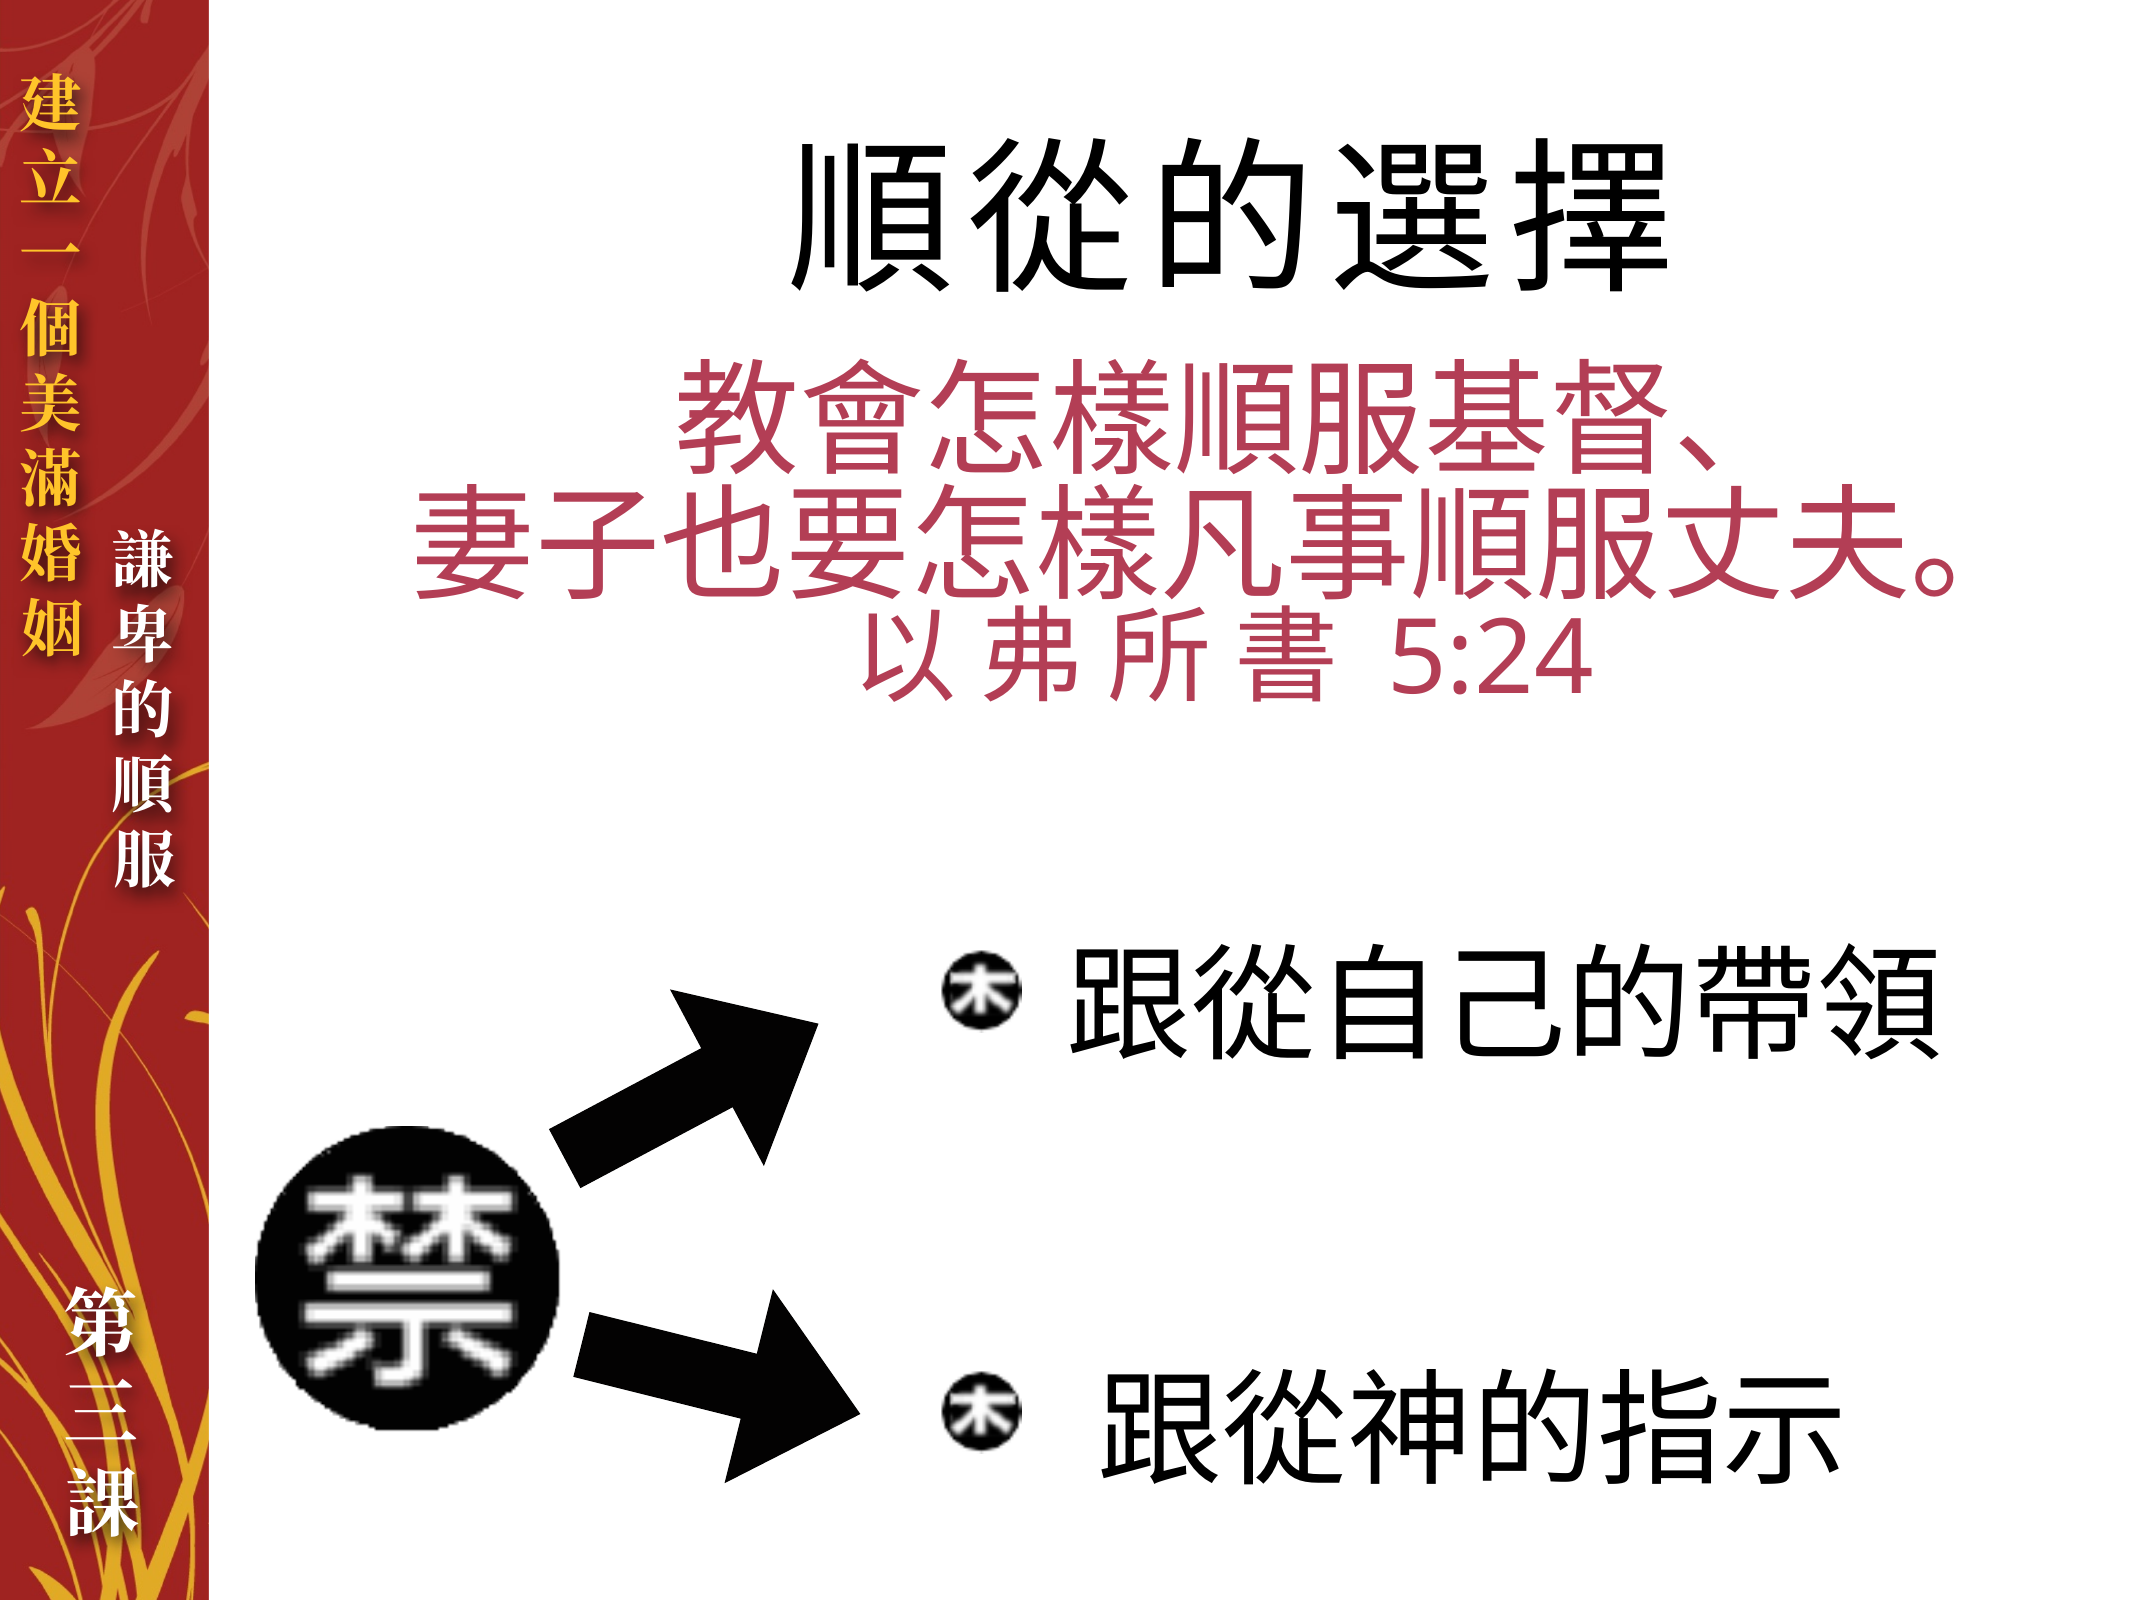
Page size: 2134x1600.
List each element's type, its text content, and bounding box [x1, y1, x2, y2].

picture [255, 1126, 556, 1436]
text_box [517, 915, 1952, 1248]
text_box 順從的選擇 [779, 0, 1685, 321]
picture [0, 0, 208, 1600]
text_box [556, 1247, 1858, 1512]
text_box 教會怎樣順服基督、 妻子也要怎樣凡事順服丈夫。 以 弗 所 書 5:24 [309, 355, 2134, 723]
